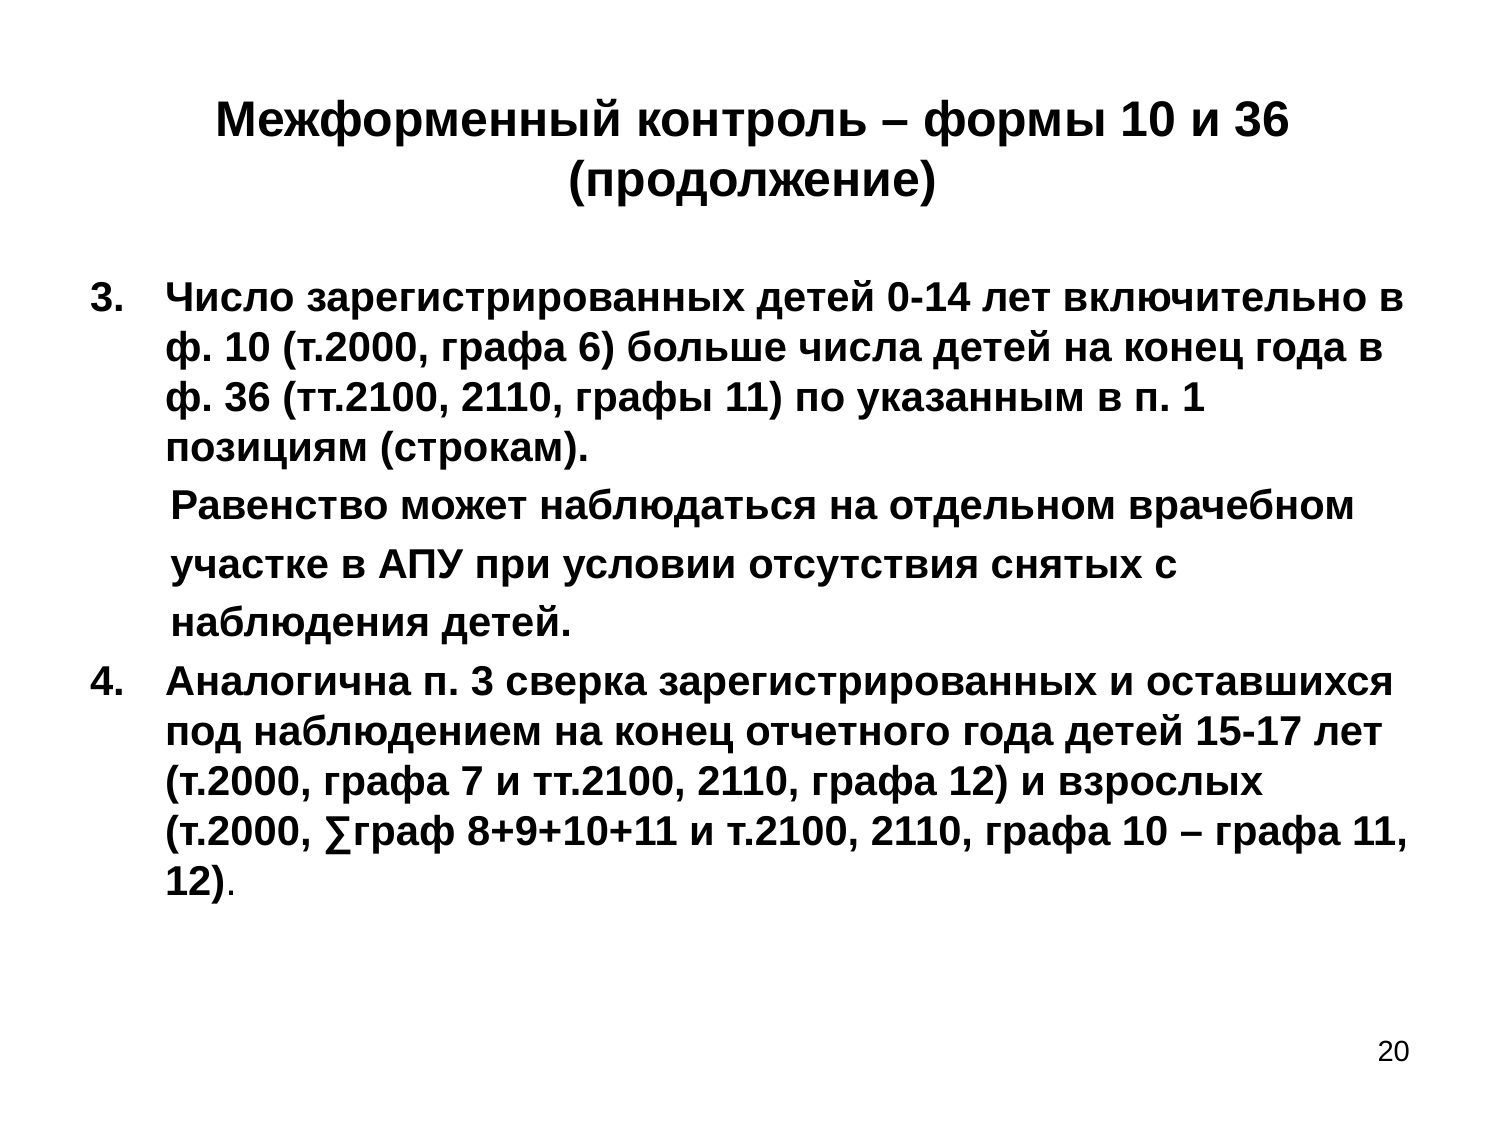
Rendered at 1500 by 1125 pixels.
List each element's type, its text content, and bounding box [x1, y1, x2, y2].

list Число зарегистрированных детей 0-14 лет включительно в ф. 10 (т.2000, графа 6) больше числа детей на конец года в ф. 36 (тт.2100, 2110, графы 11) по указанным в п. 1 позициям (строкам). Равенство может наблюдаться на отдельном врачебном участке в АПУ при условии отсутствия снятых с наблюдения детей. Аналогична п. 3 сверка зарегистрированных и оставшихся под наблюдением на конец отчетного года детей 15-17 лет (т.2000, графа 7 и тт.2100, 2110, графа 12) и взрослых (т.2000, ∑граф 8+9+10+11 и т.2100, 2110, графа 10 – графа 11, 12). [74, 262, 1426, 1006]
slide_number 20 [1074, 1024, 1425, 1103]
title Межформенный контроль – формы 10 и 36 (продолжение) [77, 52, 1429, 241]
